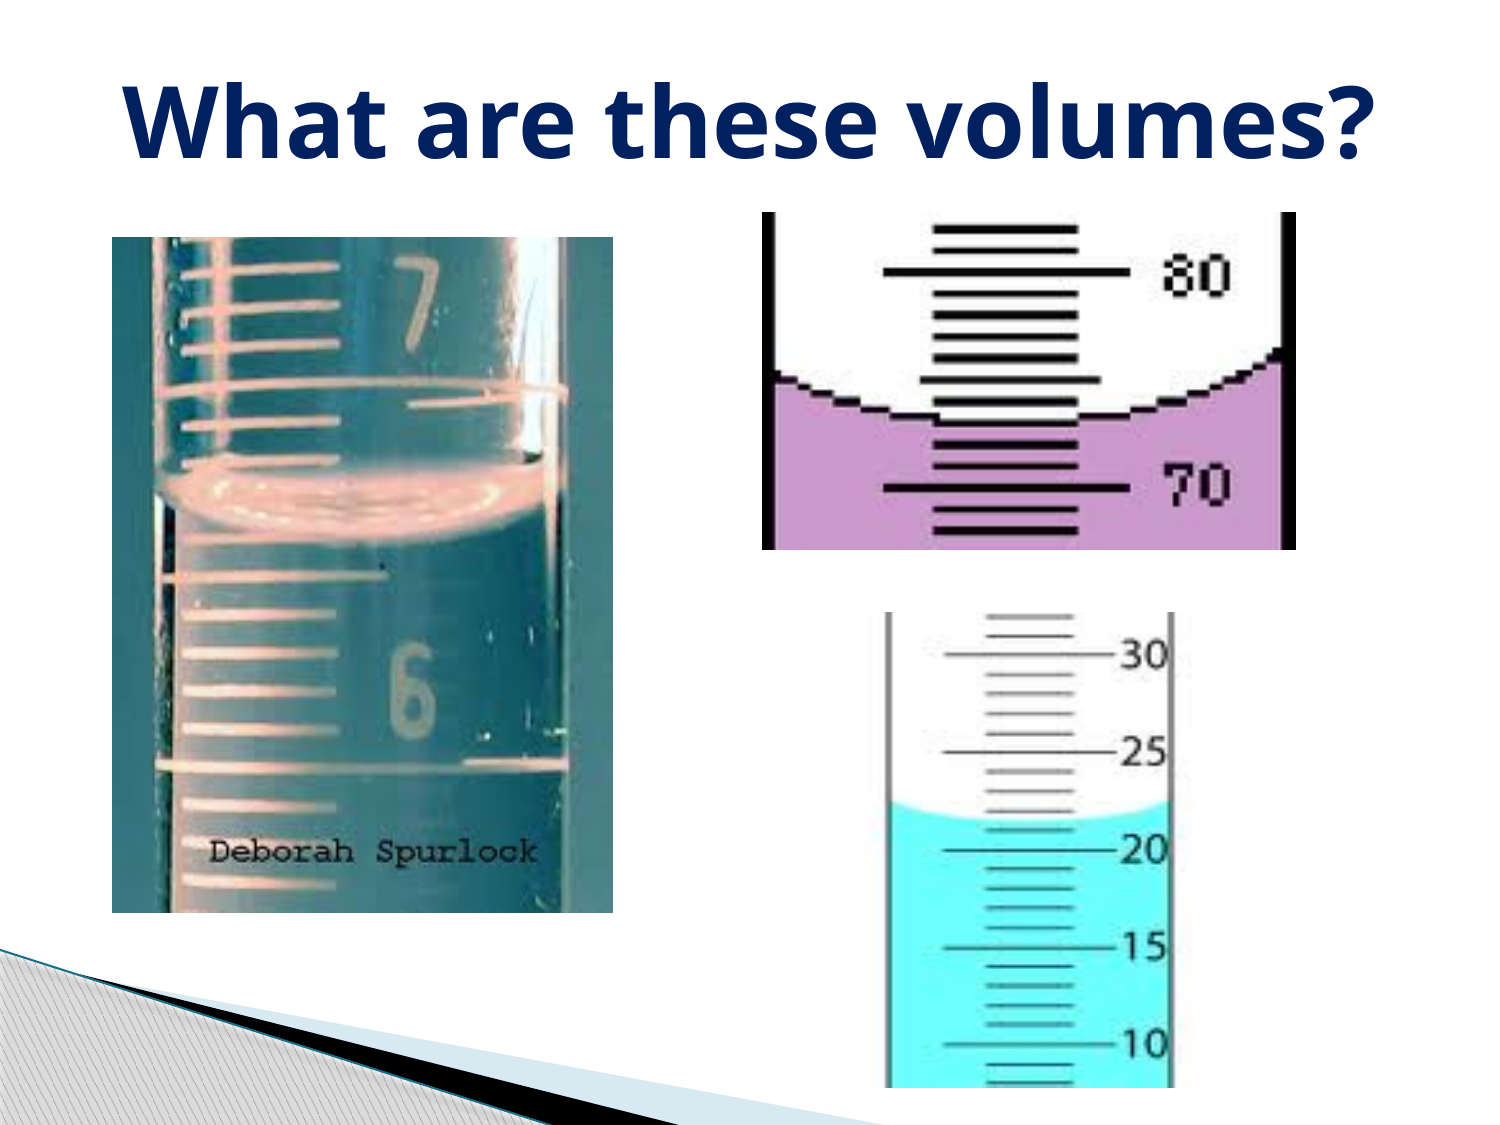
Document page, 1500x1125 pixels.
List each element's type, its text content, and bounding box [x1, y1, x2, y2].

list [112, 237, 613, 913]
title What are these volumes? [75, 24, 1425, 213]
picture [762, 212, 1296, 551]
picture [762, 612, 1301, 1088]
